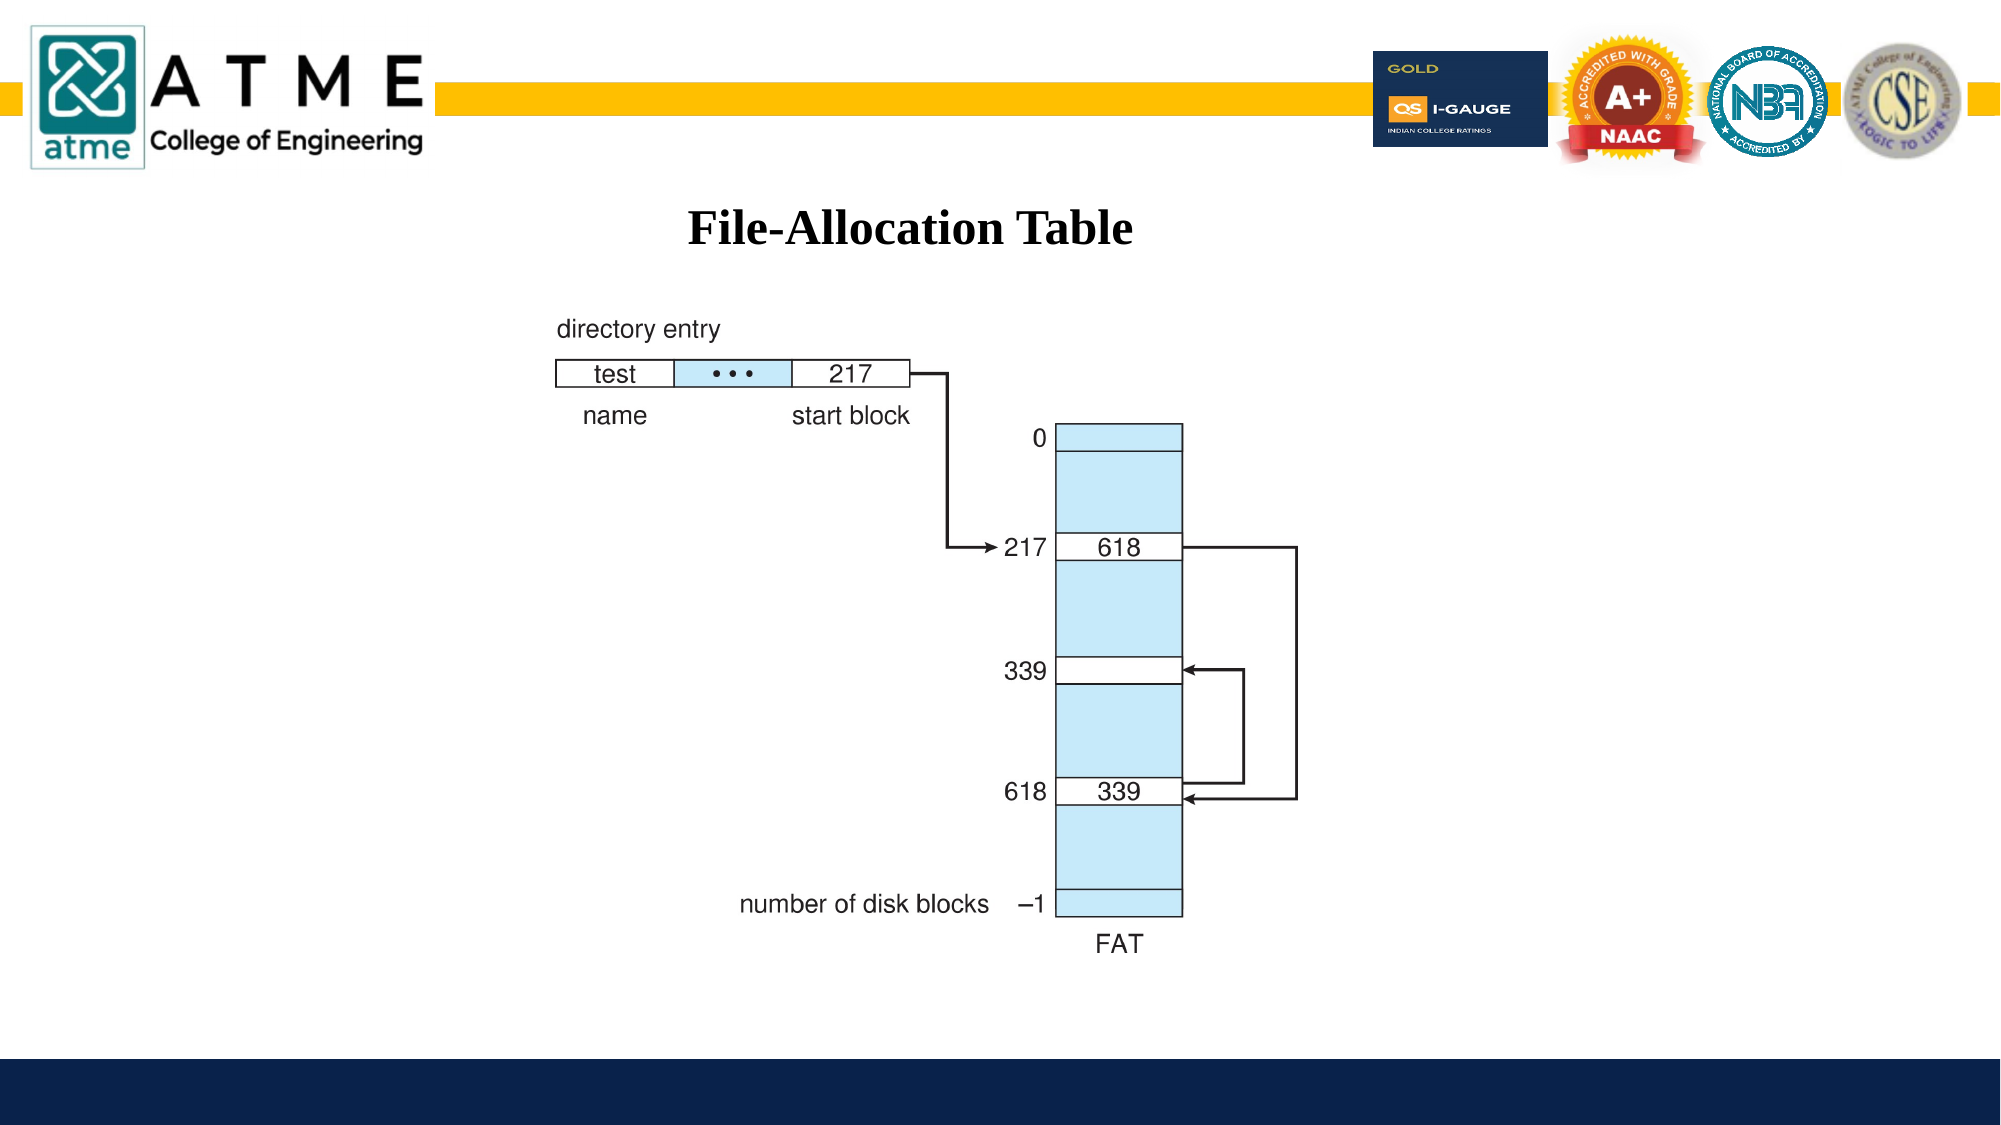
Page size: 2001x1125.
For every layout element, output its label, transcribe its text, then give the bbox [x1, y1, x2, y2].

picture [555, 314, 1298, 965]
picture [1373, 20, 1828, 180]
picture [22, 15, 435, 178]
picture [0, 1059, 2001, 1125]
picture [1840, 26, 1968, 176]
title File-Allocation Table [672, 187, 2000, 282]
